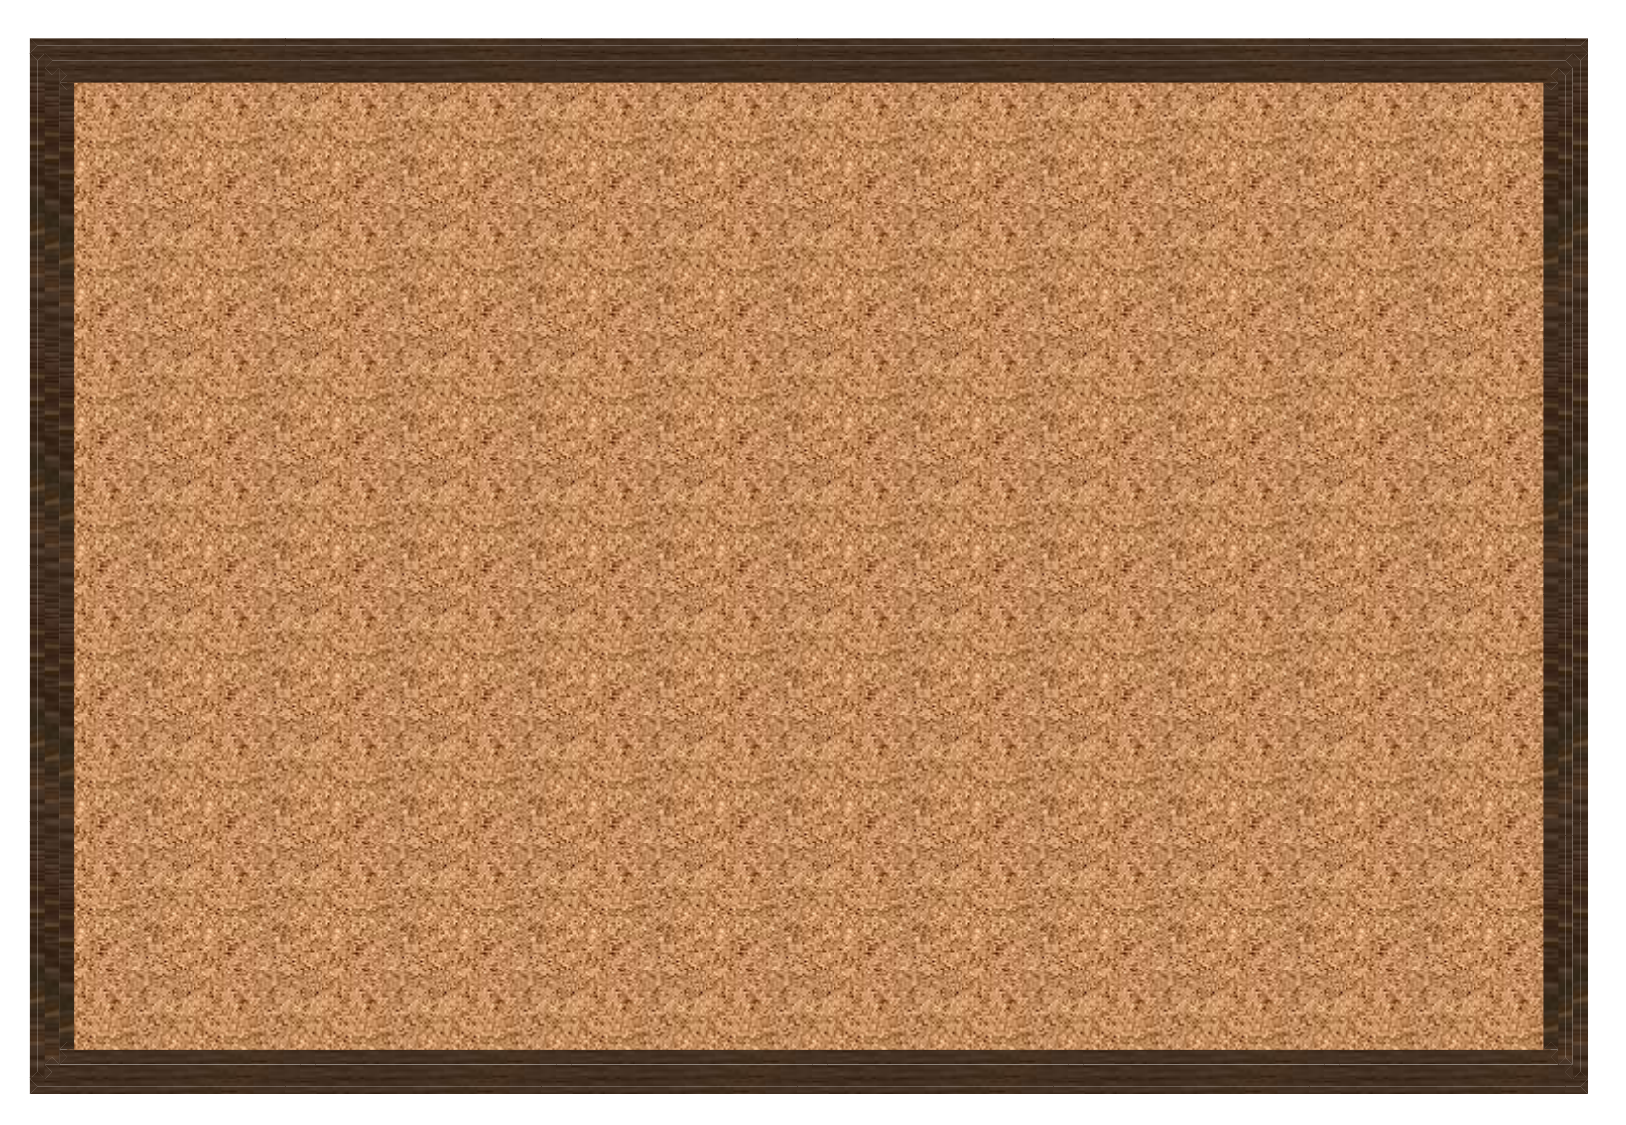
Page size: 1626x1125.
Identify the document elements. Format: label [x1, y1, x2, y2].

text_box [75, 83, 1543, 1049]
